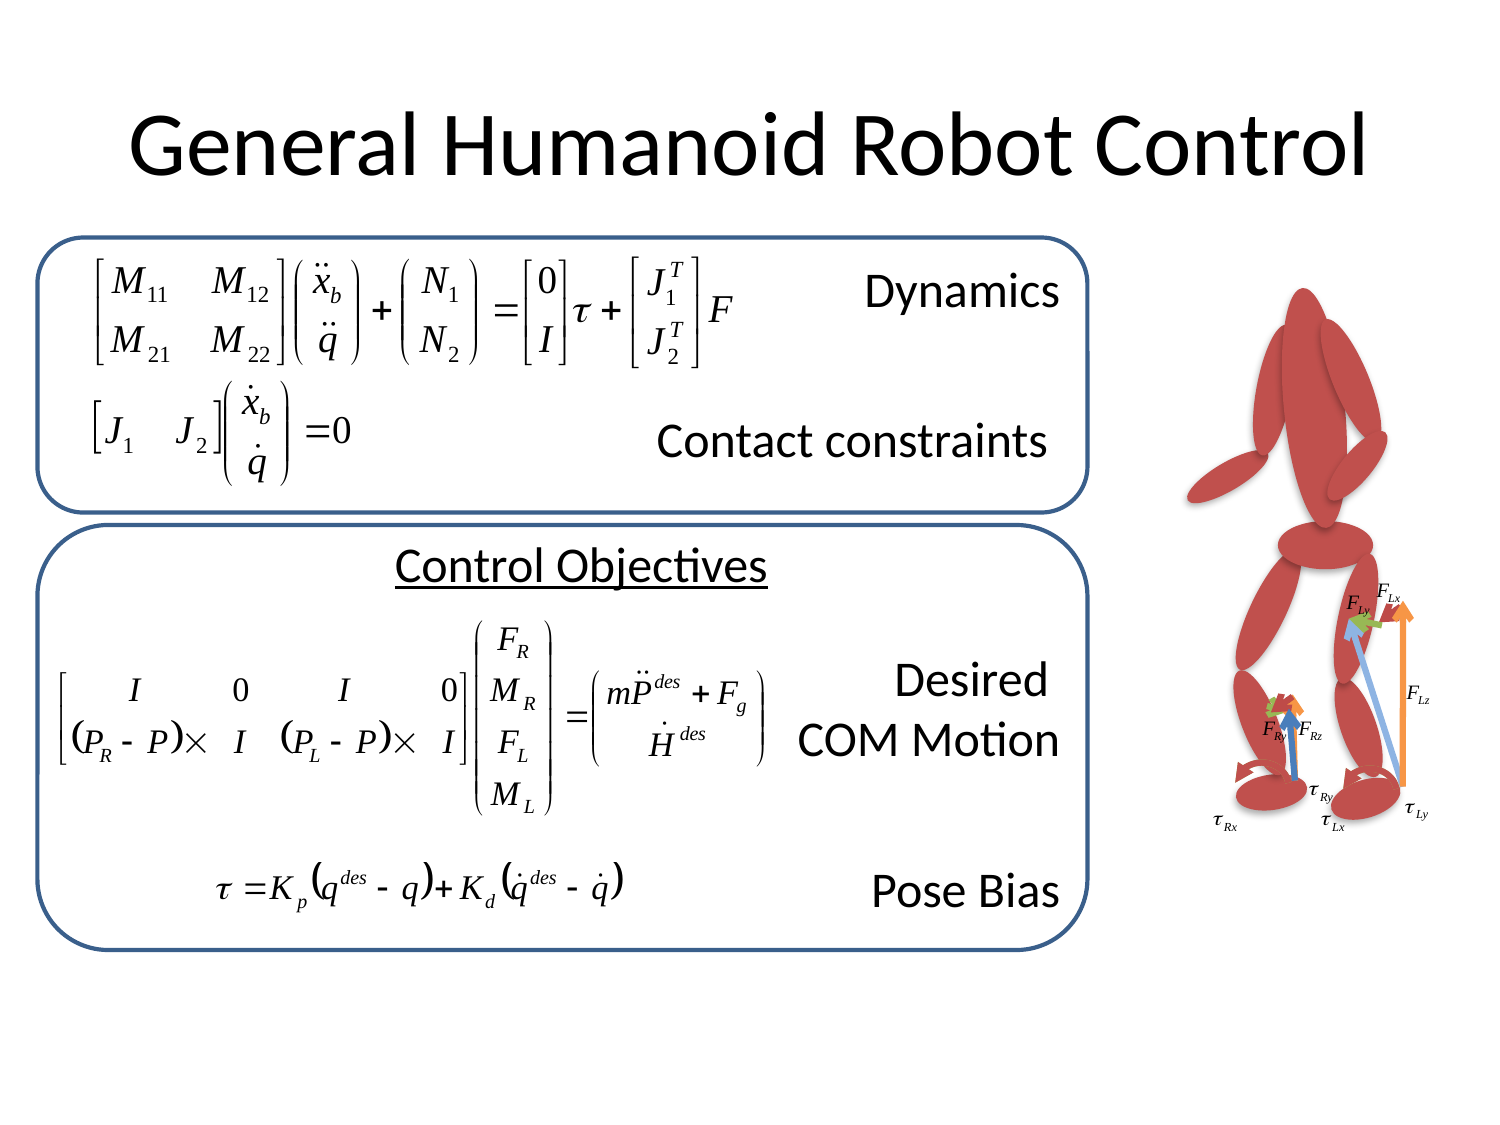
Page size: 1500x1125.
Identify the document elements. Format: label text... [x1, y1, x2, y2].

text_box [35, 522, 1090, 953]
text_box Pose Bias [462, 849, 1075, 925]
text_box Control Objectives [274, 524, 888, 600]
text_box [212, 862, 625, 921]
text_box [51, 612, 776, 826]
text_box [35, 235, 1090, 515]
title General Humanoid Robot Control [75, 45, 1425, 233]
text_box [87, 374, 359, 494]
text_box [87, 249, 744, 376]
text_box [1180, 287, 1434, 837]
